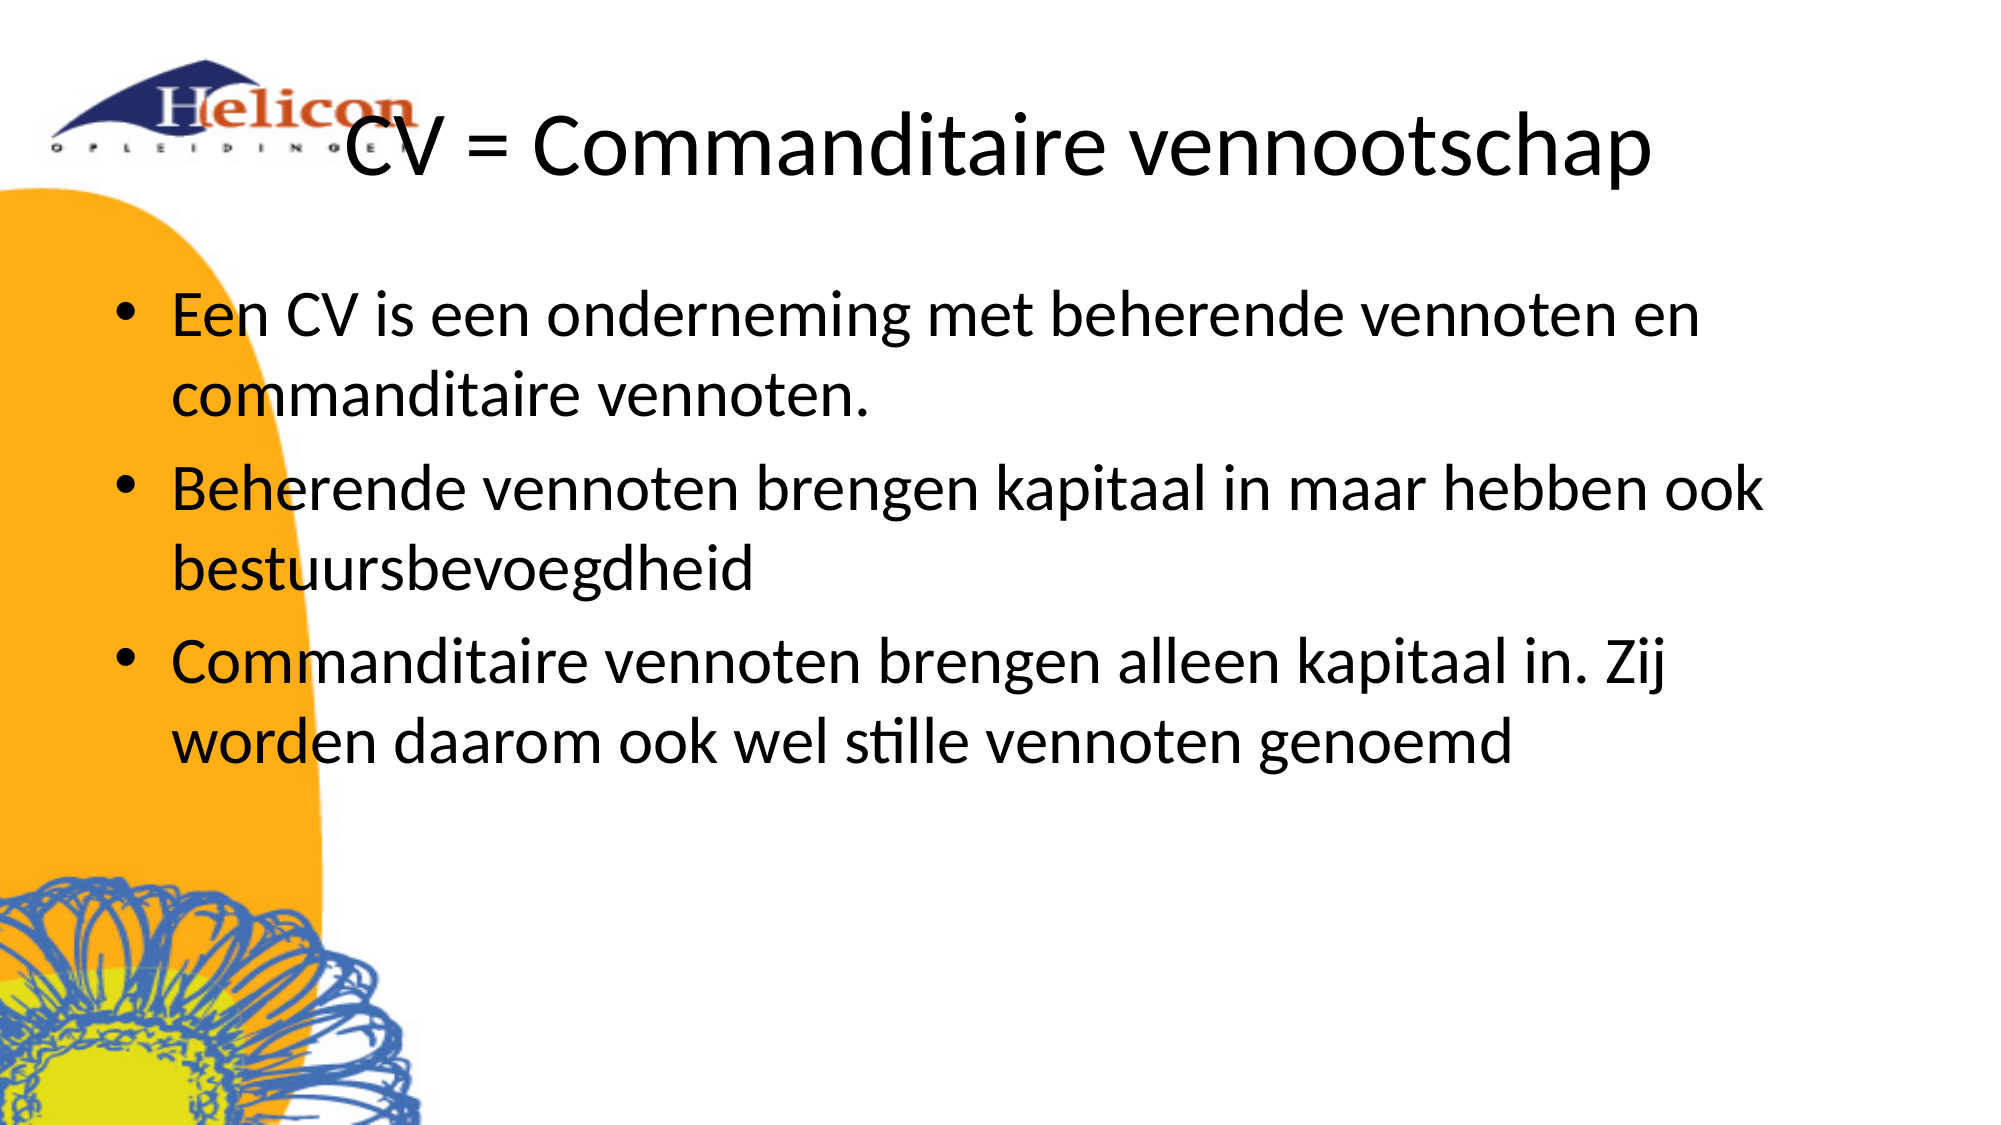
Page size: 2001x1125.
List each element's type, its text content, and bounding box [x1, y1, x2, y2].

picture [0, 0, 2001, 1125]
title CV = Commanditaire vennootschap [99, 45, 1900, 233]
list Een CV is een onderneming met beherende vennoten en commanditaire vennoten. Beherende vennoten brengen kapitaal in maar hebben ook bestuursbevoegdheid Commanditaire vennoten brengen alleen kapitaal in. Zij worden daarom ook wel stille vennoten genoemd [99, 262, 1900, 1005]
